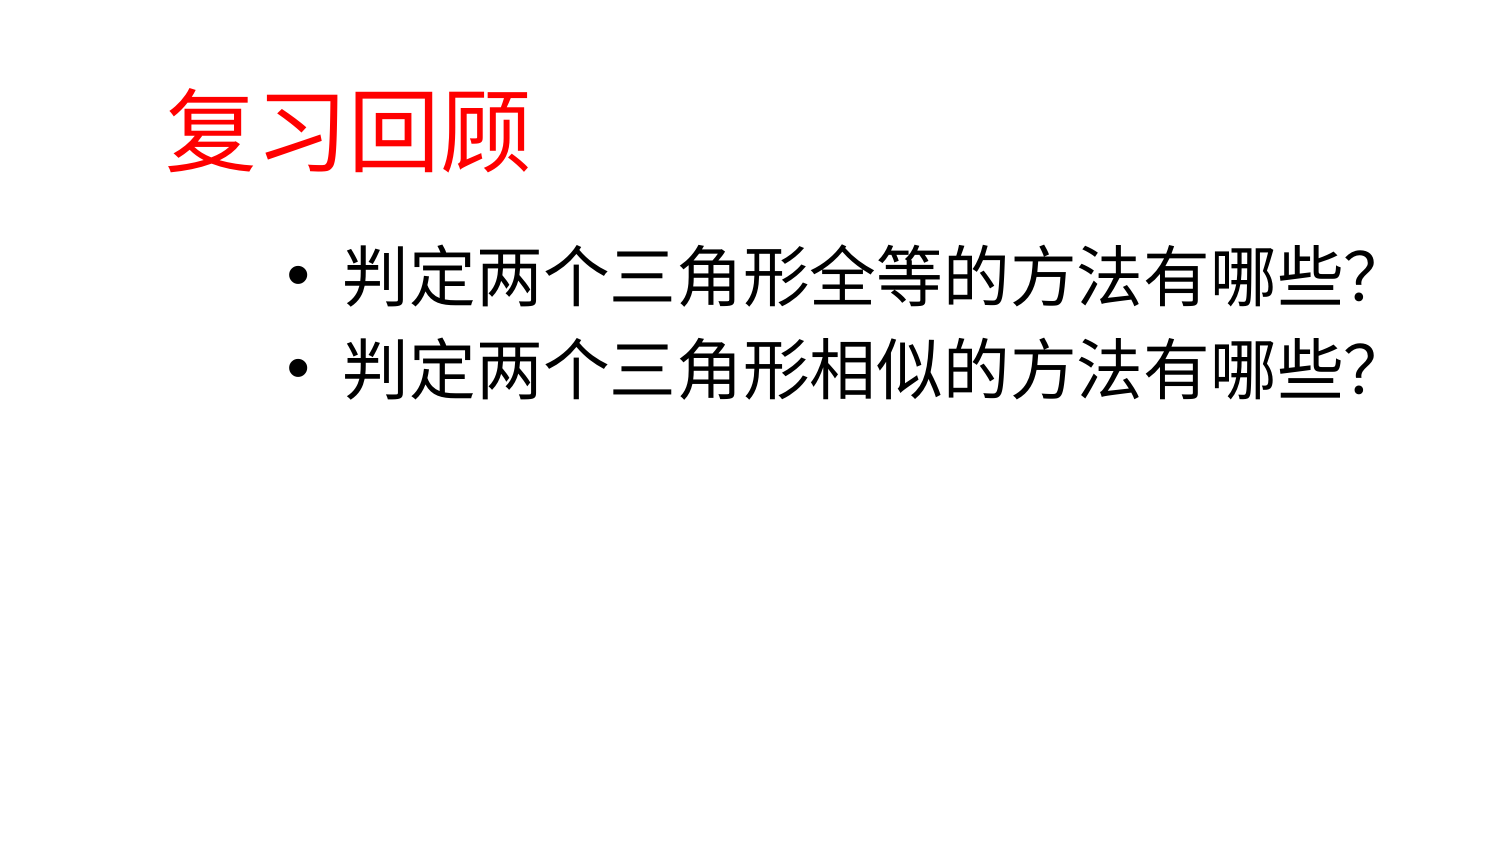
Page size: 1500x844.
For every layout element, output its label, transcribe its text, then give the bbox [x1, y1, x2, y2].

list 判定两个三角形全等的方法有哪些？ 判定两个三角形相似的方法有哪些？ [271, 226, 1500, 697]
title 复习回顾 [150, 58, 1500, 200]
